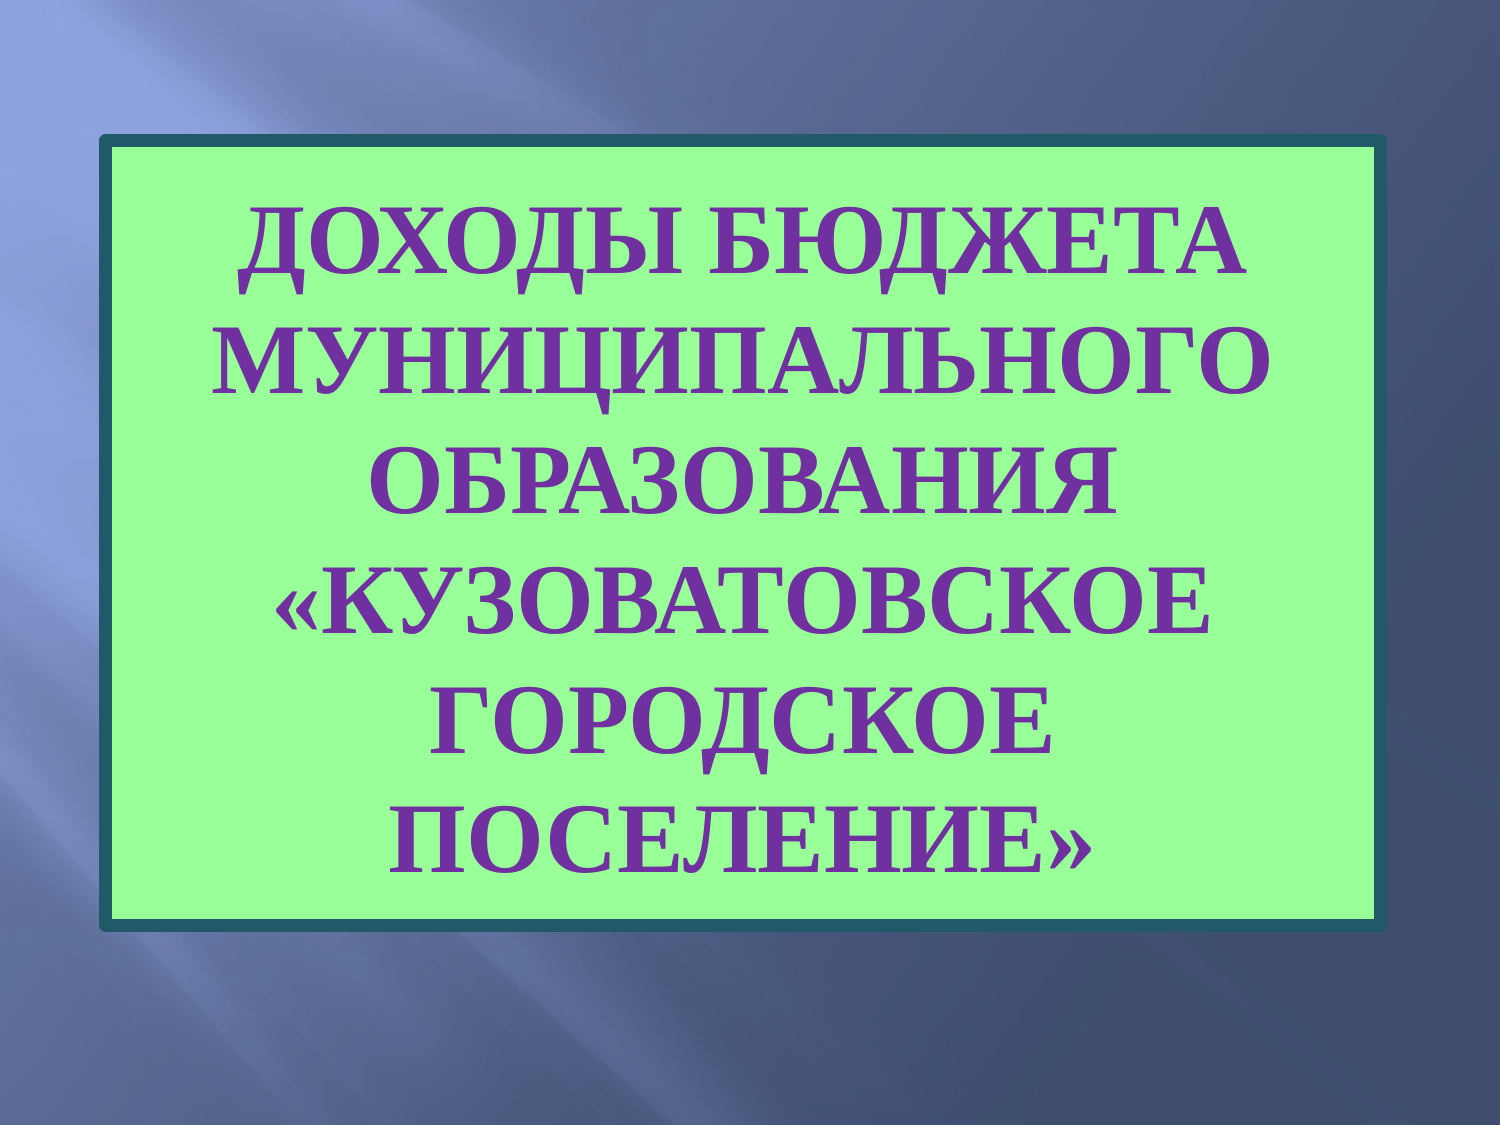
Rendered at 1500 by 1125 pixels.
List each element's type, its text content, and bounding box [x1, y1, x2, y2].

title Доходы бюджета муниципального образования «Кузоватовское городское поселение» [105, 140, 1381, 926]
